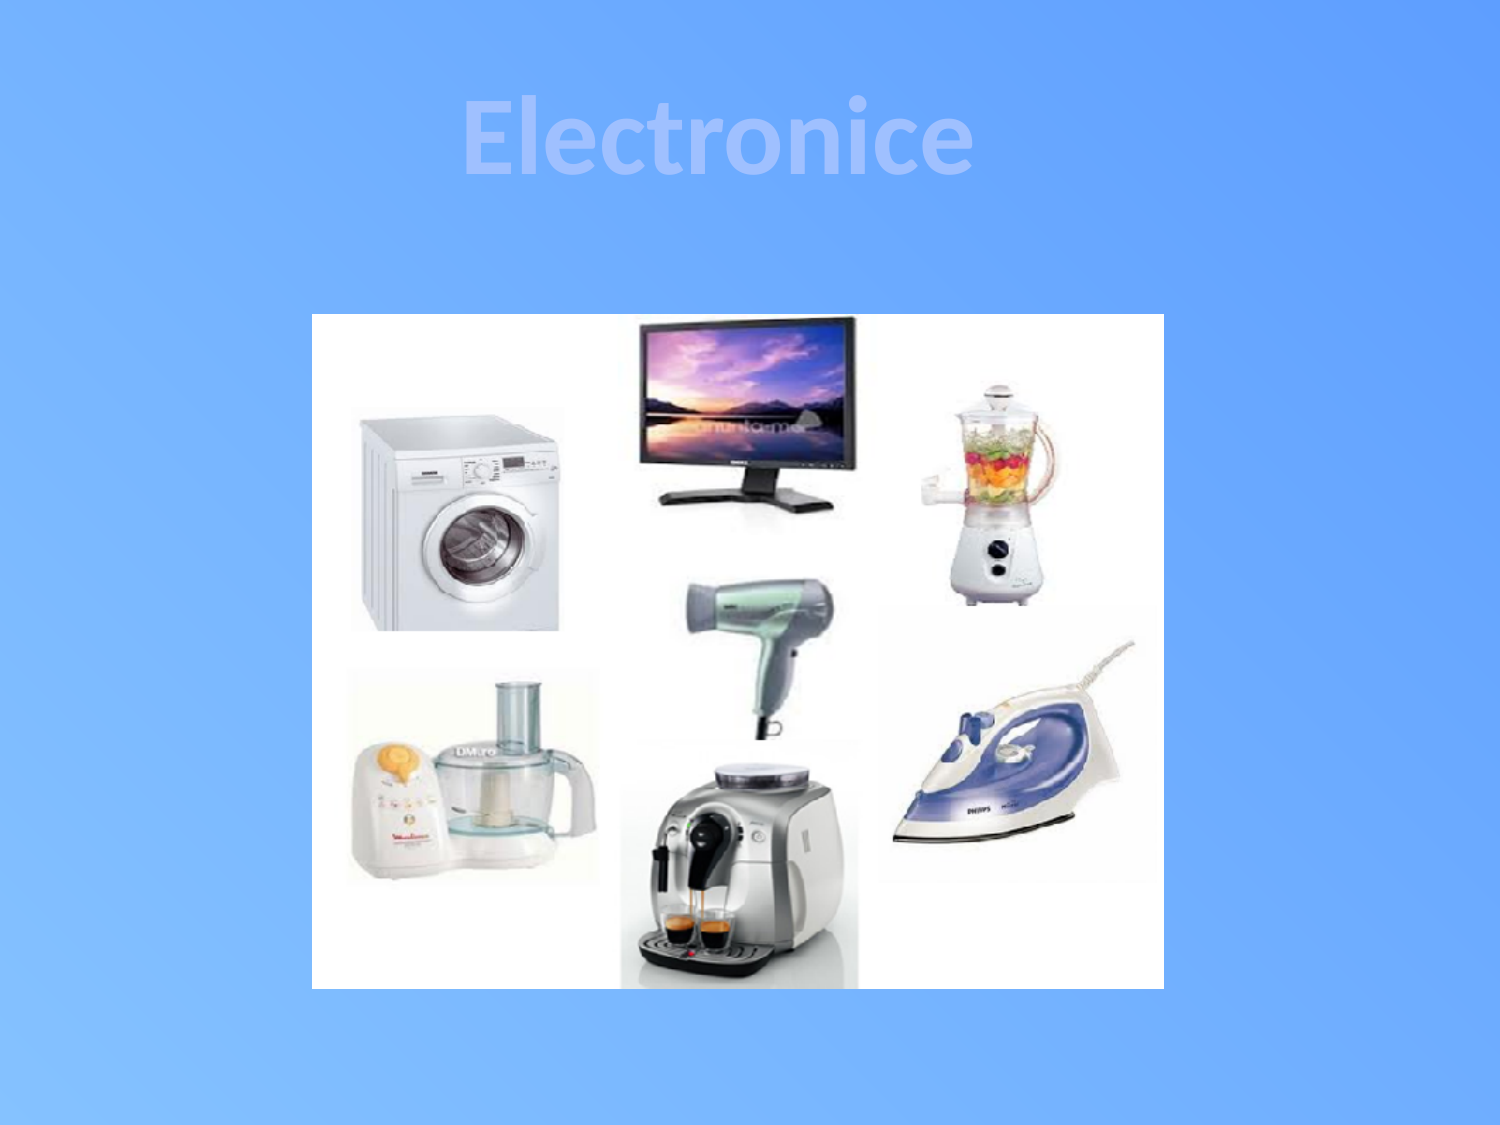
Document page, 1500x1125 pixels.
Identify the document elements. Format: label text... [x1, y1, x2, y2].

picture [312, 314, 1164, 990]
text_box Electronice [445, 54, 992, 205]
